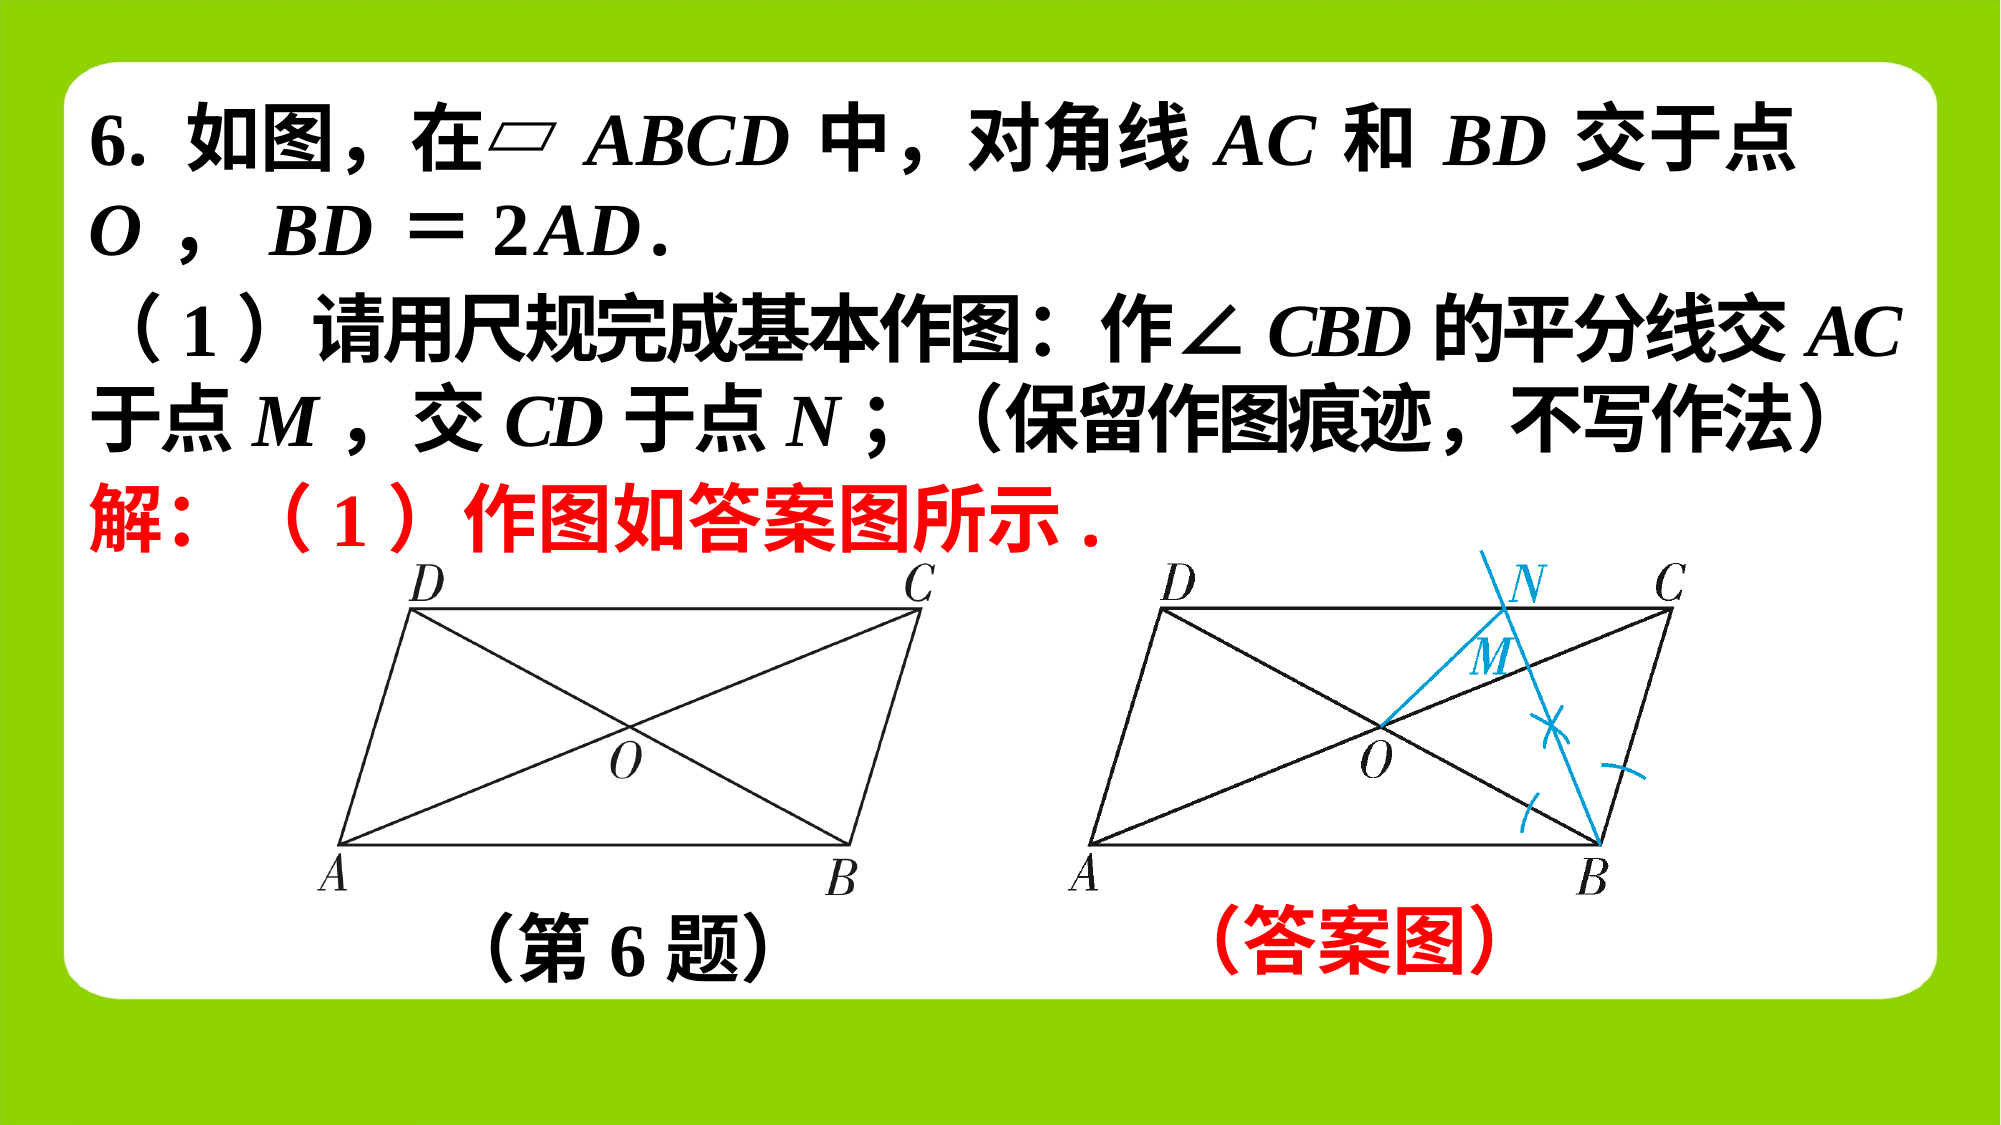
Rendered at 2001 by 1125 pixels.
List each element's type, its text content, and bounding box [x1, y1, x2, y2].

text_box （1）请用尺规完成基本作图：作∠CBD的平分线交AC于点M，交CD于点N；（保留作图痕迹，不写作法） [88, 281, 1933, 555]
text_box 6. 如图，在▱ABCD中，对角线AC和BD交于点O，BD＝2AD. [88, 90, 1910, 281]
text_box （答案图） [1165, 895, 1546, 985]
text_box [316, 563, 935, 992]
text_box 解：（1）作图如答案图所示. [88, 471, 1077, 563]
picture [0, 0, 2001, 1125]
